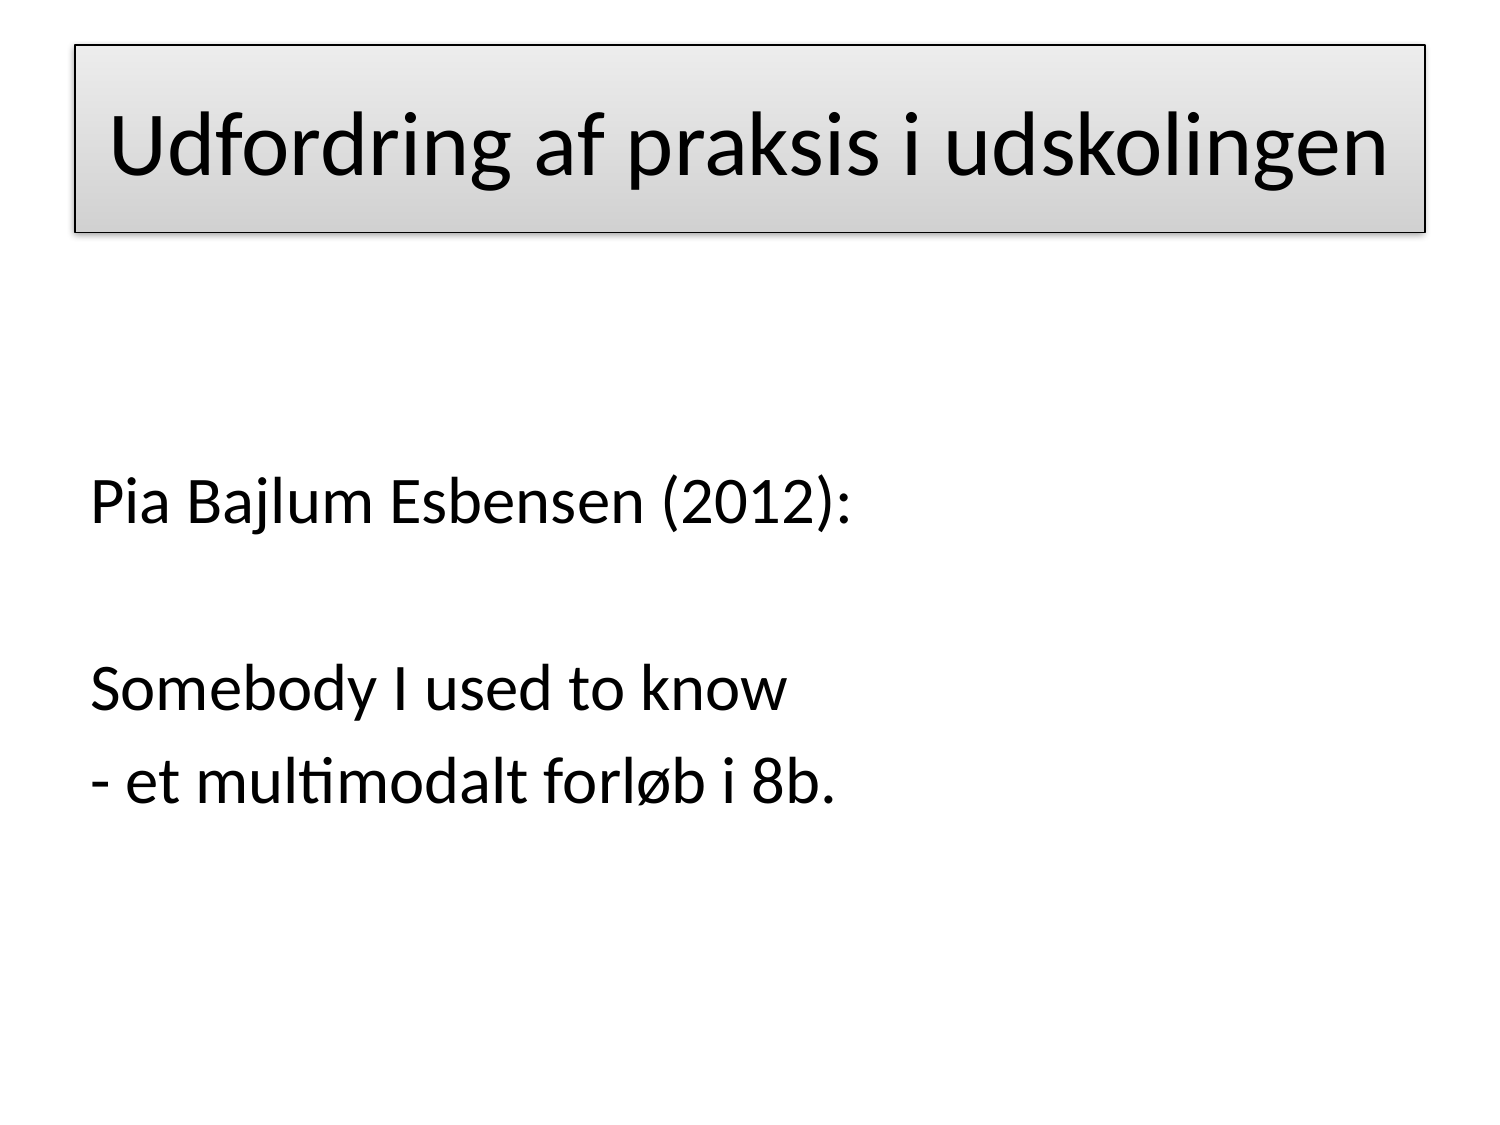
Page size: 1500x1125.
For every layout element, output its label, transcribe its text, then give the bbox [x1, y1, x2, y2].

list Pia Bajlum Esbensen (2012): Somebody I used to know - et multimodalt forløb i 8b. [75, 262, 1425, 1005]
title Udfordring af praksis i udskolingen [74, 44, 1426, 233]
